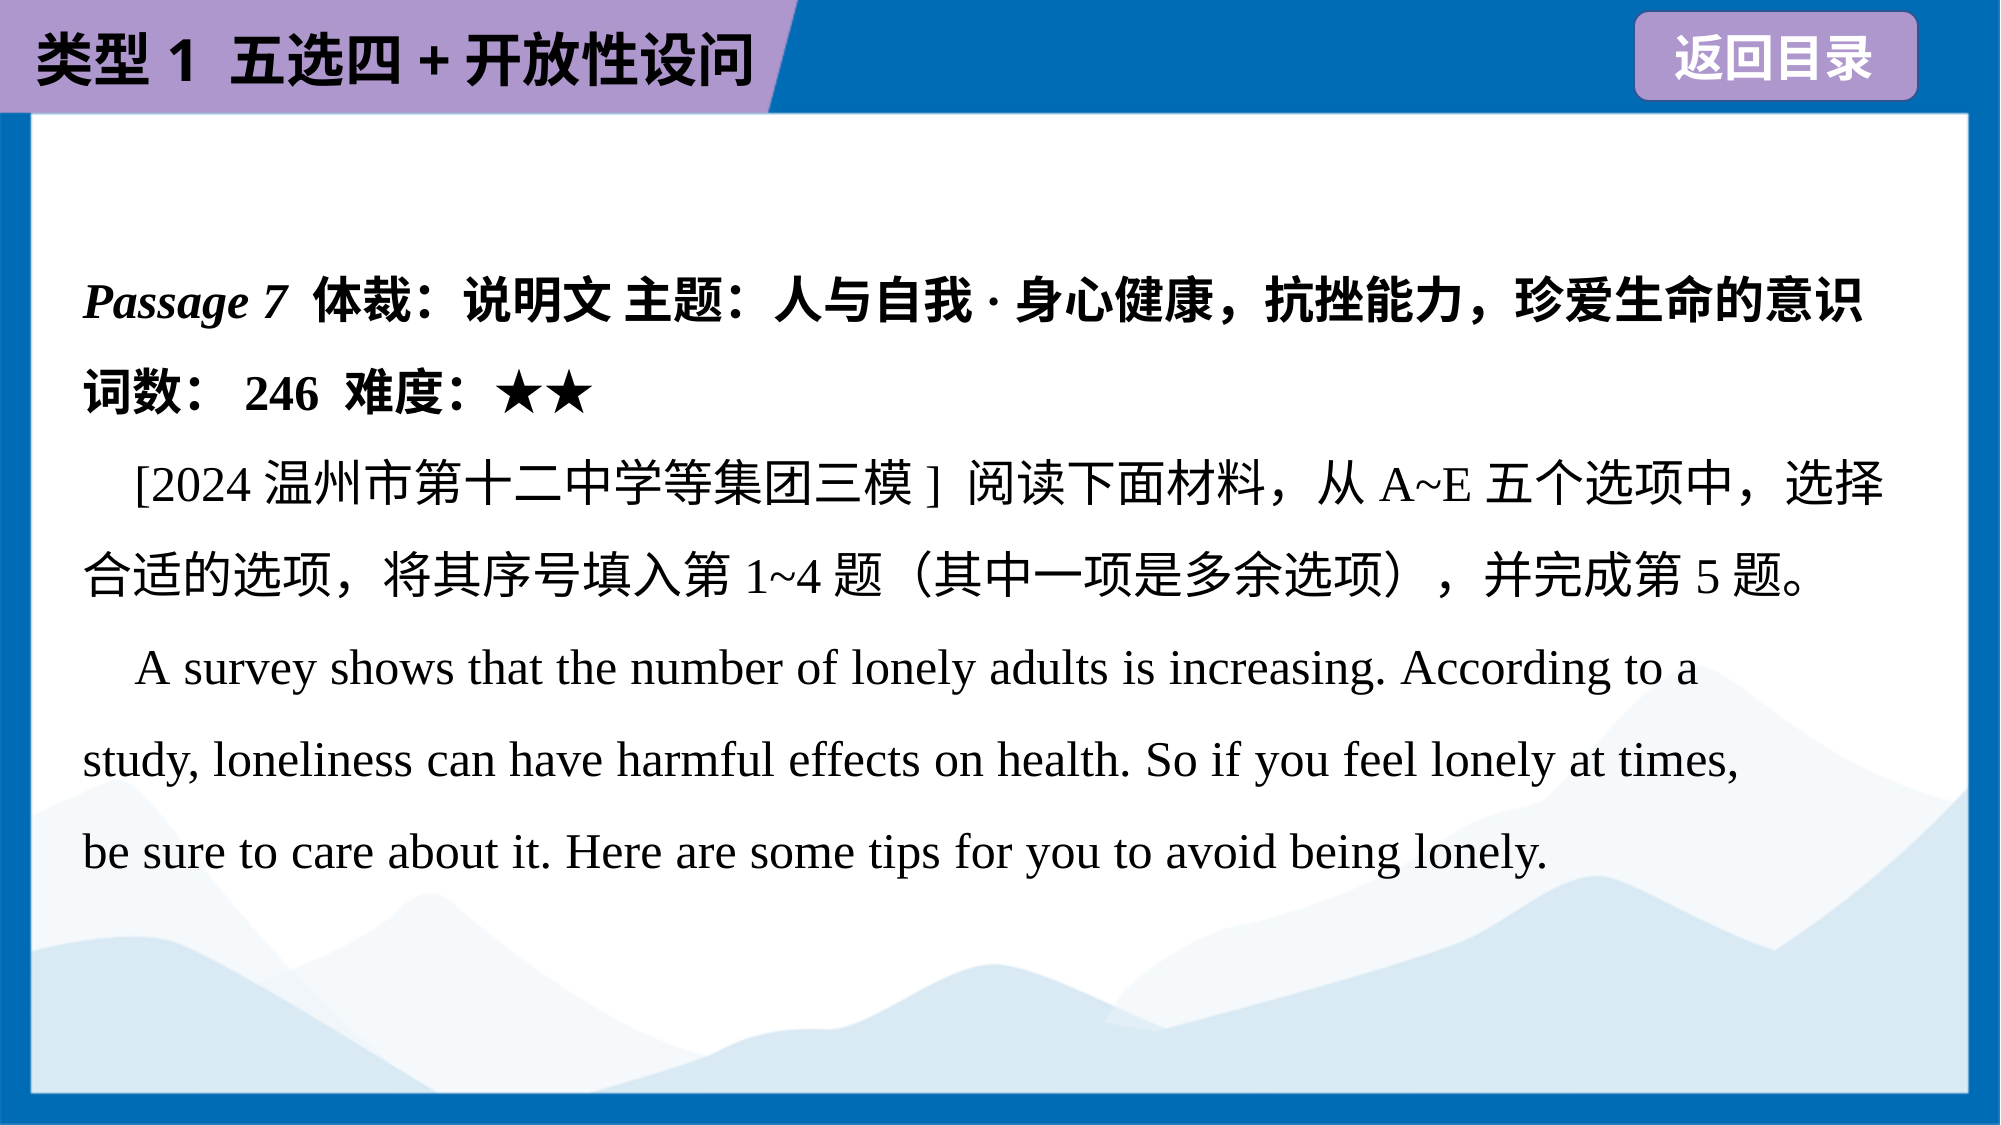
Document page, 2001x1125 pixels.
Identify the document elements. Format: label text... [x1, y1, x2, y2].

picture [0, 0, 2000, 1125]
text_box Passage 7 体裁：说明文 主题：人与自我·身心健康，抗挫能力，珍爱生命的意识 词数：246 难度：★★ [2024温州市第十二中学等集团三模] 阅读下面材料，从A~E五个选项中，选择 合适的选项，将其序号填入第1~4题（其中一项是多余选项），并完成第5题。 A survey shows that the number of lonely adults is increasing. According to a study, loneliness can have harmful effects on health. So if you feel lonely at times, be sure to care about it. Here are some tips for you to avoid being lonely. [82, 236, 1917, 970]
